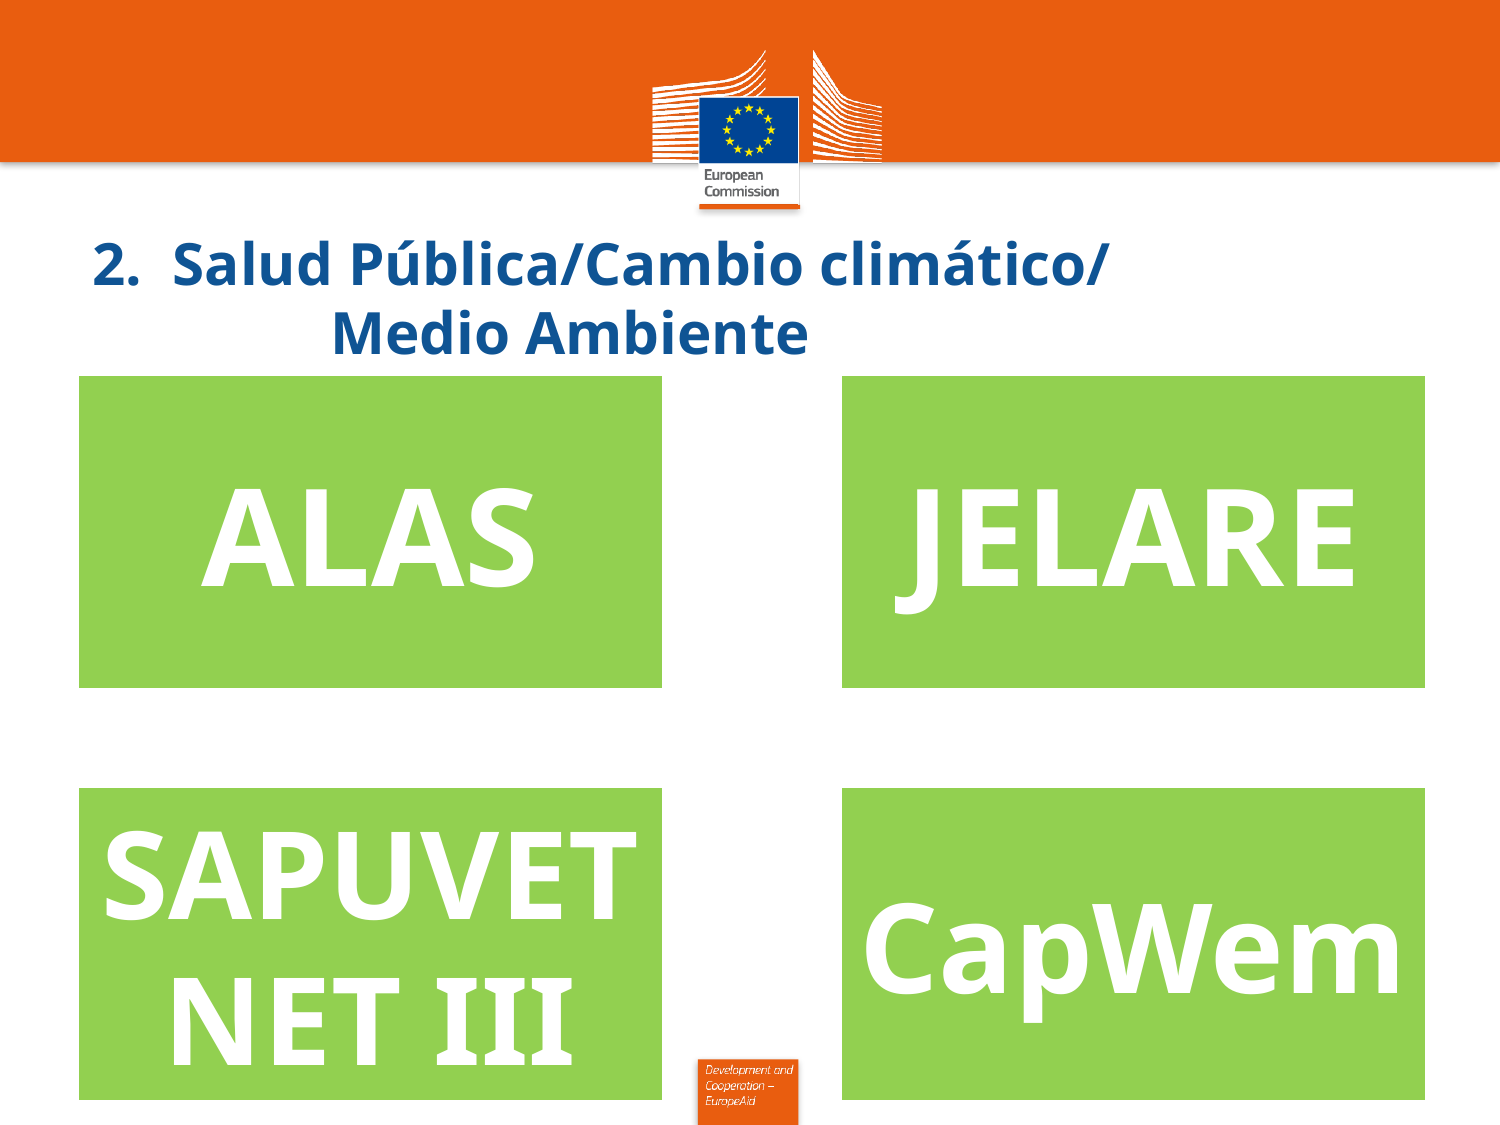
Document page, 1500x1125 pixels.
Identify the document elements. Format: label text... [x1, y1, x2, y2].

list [76, 373, 1427, 1059]
title 2. Salud Pública/Cambio climático/ Medio Ambiente [76, 219, 1427, 372]
picture [698, 1059, 799, 1125]
picture [615, 50, 882, 219]
